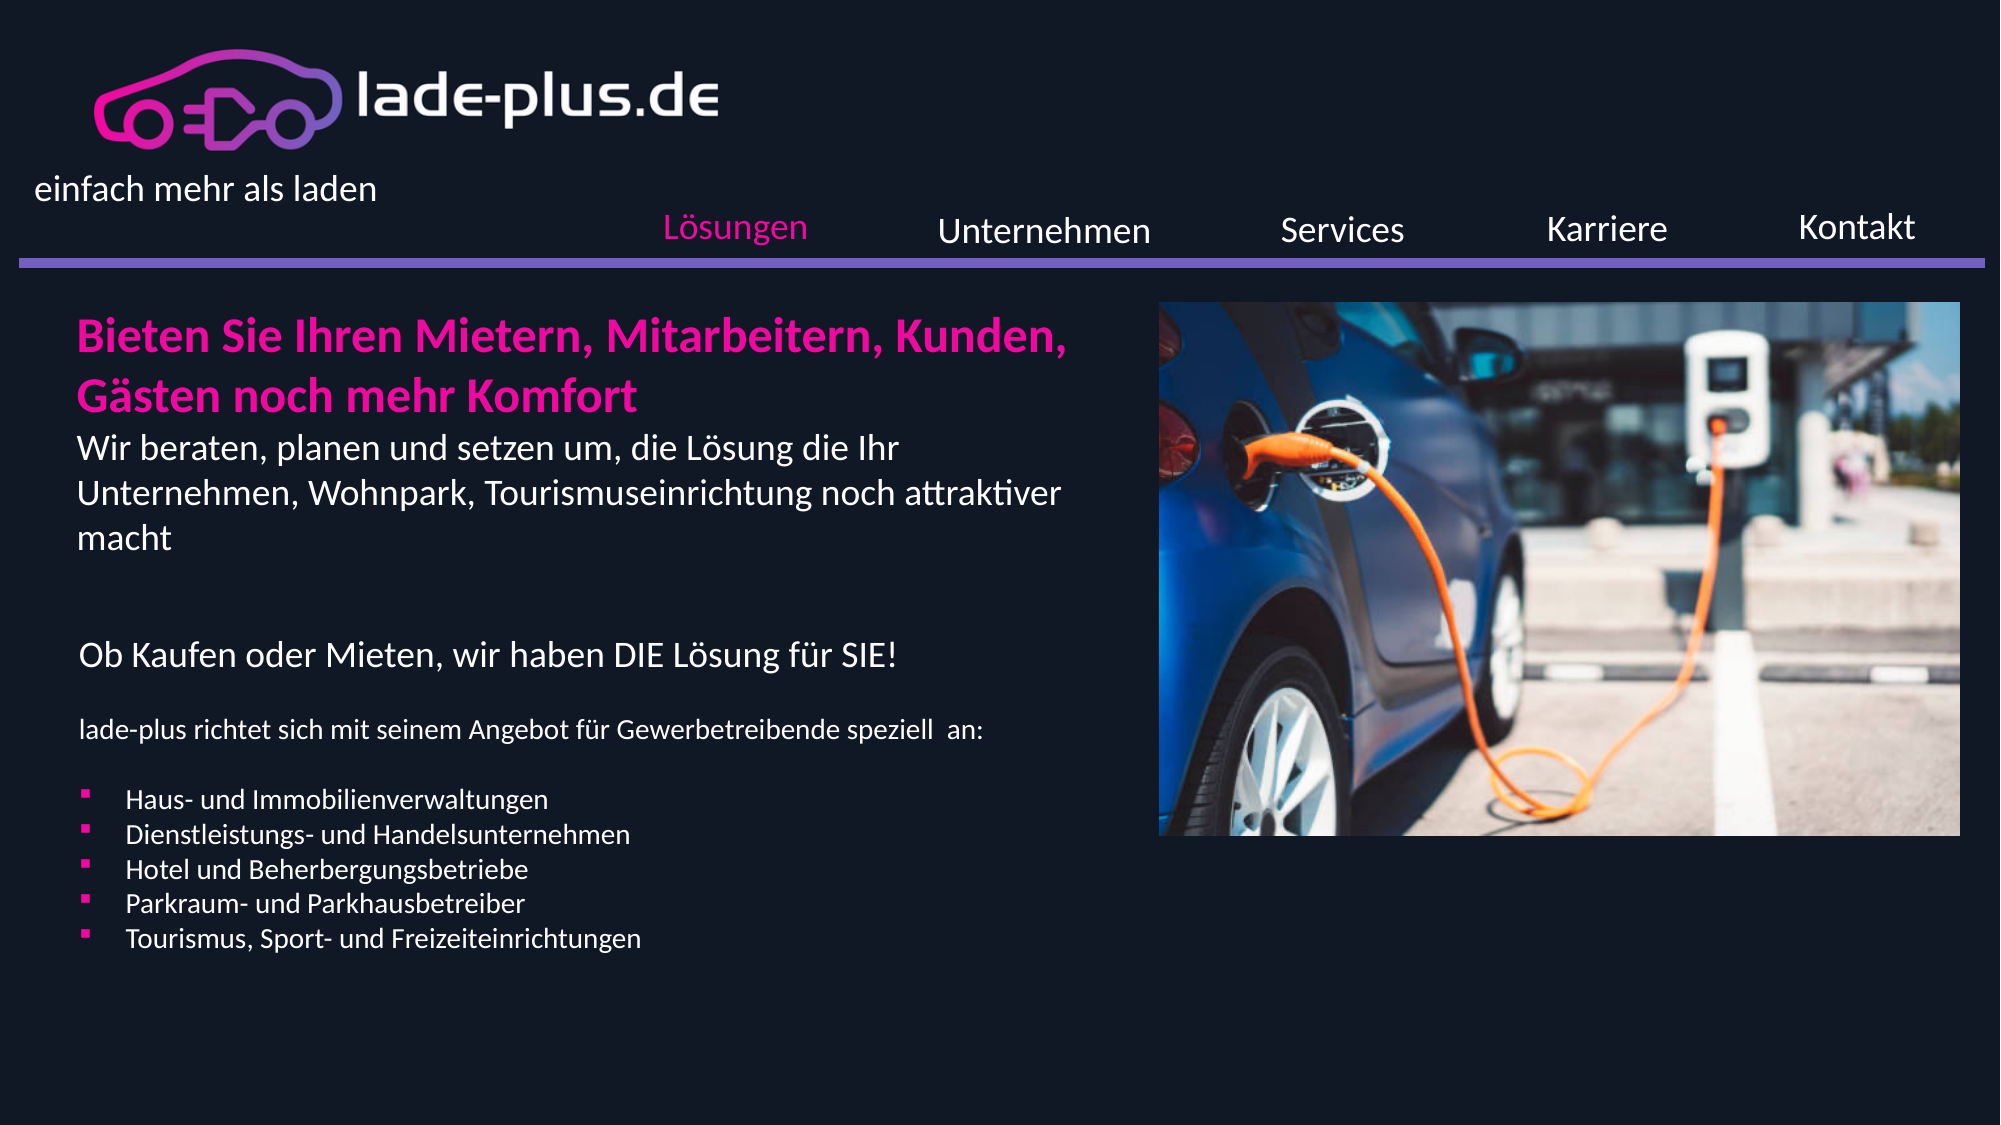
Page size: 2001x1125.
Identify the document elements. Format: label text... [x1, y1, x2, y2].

text_box einfach mehr als laden [19, 156, 660, 217]
text_box Bieten Sie Ihren Mietern, Mitarbeitern, Kunden, Gästen noch mehr Komfort Wir beraten, planen und setzen um, die Lösung die Ihr Unternehmen, Wohnpark, Tourismuseinrichtung noch attraktiver macht [61, 295, 1137, 611]
text_box Karriere [1532, 196, 1699, 256]
text_box Ob Kaufen oder Mieten, wir haben DIE Lösung für SIE! lade-plus richtet sich mit seinem Angebot für Gewerbetreibende speziell an: Haus- und Immobilienverwaltungen Dienstleistungs- und Handelsunternehmen Hotel und Beherbergungsbetriebe Parkraum- und Parkhausbetreiber Tourismus, Sport- und Freizeiteinrichtungen [63, 622, 1163, 963]
picture [53, 0, 767, 187]
text_box Services [1266, 198, 1632, 258]
text_box Kontakt [1784, 194, 1951, 255]
text_box Unternehmen [922, 198, 1289, 259]
text_box Lösungen [648, 194, 948, 255]
picture [1159, 302, 1960, 836]
